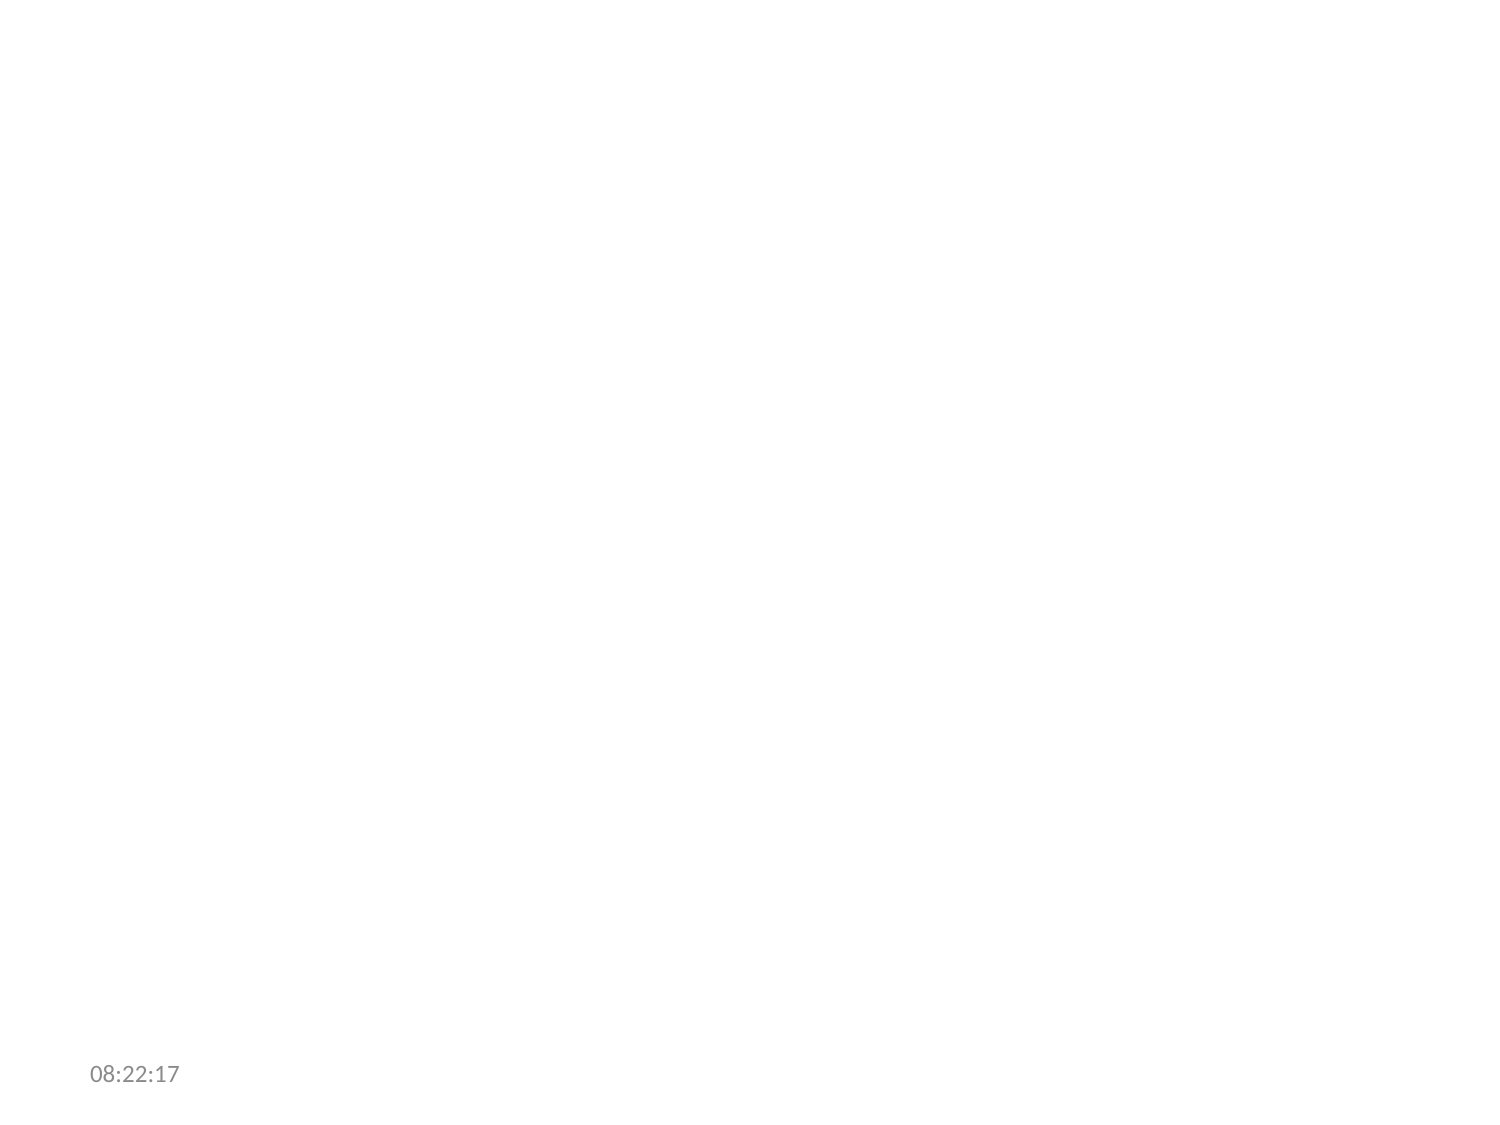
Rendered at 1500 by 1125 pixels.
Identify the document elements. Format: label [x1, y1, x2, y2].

slide_number [75, 1042, 425, 1103]
